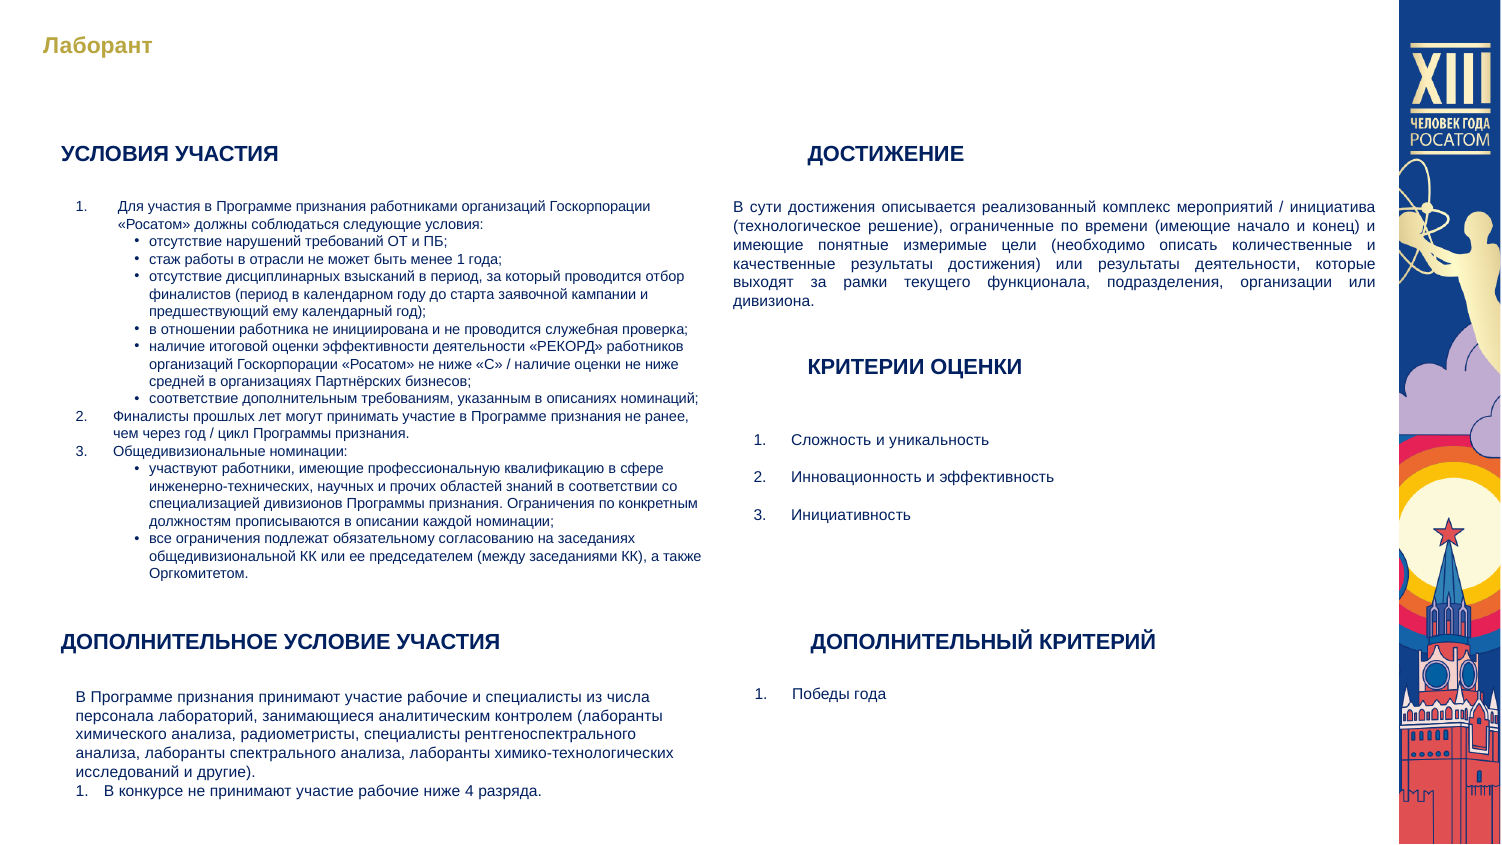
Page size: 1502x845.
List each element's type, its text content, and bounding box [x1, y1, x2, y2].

text_box Для участия в Программе признания работниками организаций Госкорпорации «Росатом» должны соблюдаться следующие условия: отсутствие нарушений требований ОТ и ПБ; стаж работы в отрасли не может быть менее 1 года; отсутствие дисциплинарных взысканий в период, за который проводится отбор финалистов (период в календарном году до старта заявочной кампании и предшествующий ему календарный год); в отношении работника не инициирована и не проводится служебная проверка; наличие итоговой оценки эффективности деятельности «РЕКОРД» работников организаций Госкорпорации «Росатом» не ниже «С» / наличие оценки не ниже средней в организациях Партнёрских бизнесов; соответствие дополнительным требованиям, указанным в описаниях номинаций; Финалисты прошлых лет могут принимать участие в Программе признания не ранее, чем через год / цикл Программы признания. Общедивизиональные номинации: участвуют работники, имеющие профессиональную квалификацию в сфере инженерно-технических, научных и прочих областей знаний в соответствии со специализацией дивизионов Программы признания. Ограничения по конкретным должностям прописываются в описании каждой номинации; все ограничения подлежат обязательному согласованию на заседаниях общедивизиональной КК или ее председателем (между заседаниями КК), а также Оргкомитетом. [60, 189, 727, 590]
text_box Лаборант [28, 23, 1402, 66]
picture [0, 0, 1501, 844]
text_box Победы года [739, 676, 1391, 748]
text_box ДОСТИЖЕНИЕ [807, 126, 1158, 168]
text_box УСЛОВИЯ УЧАСТИЯ [60, 126, 411, 169]
text_box КРИТЕРИИ ОЦЕНКИ [807, 339, 1158, 381]
text_box В Программе признания принимают участие рабочие и специалисты из числа персонала лабораторий, занимающиеся аналитическим контролем (лаборанты химического анализа, радиометристы, специалисты рентгеноспектрального анализа, лаборанты спектрального анализа, лаборанты химико-технологических исследований и другие). В конкурсе не принимают участие рабочие ниже 4 разряда. [60, 679, 719, 807]
text_box ДОПОЛНИТЕЛЬНОЕ УСЛОВИЕ УЧАСТИЯ [60, 614, 652, 656]
text_box В сути достижения описывается реализованный комплекс мероприятий / инициатива (технологическое решение), ограниченные по времени (имеющие начало и конец) и имеющие понятные измеримые цели (необходимо описать количественные и качественные результаты достижения) или результаты деятельности, которые выходят за рамки текущего функционала, подразделения, организации или дивизиона. [718, 189, 1391, 318]
text_box ДОПОЛНИТЕЛЬНЫЙ КРИТЕРИЙ [810, 614, 1303, 673]
text_box Сложность и уникальность Инновационность и эффективность Инициативность [738, 422, 1390, 531]
